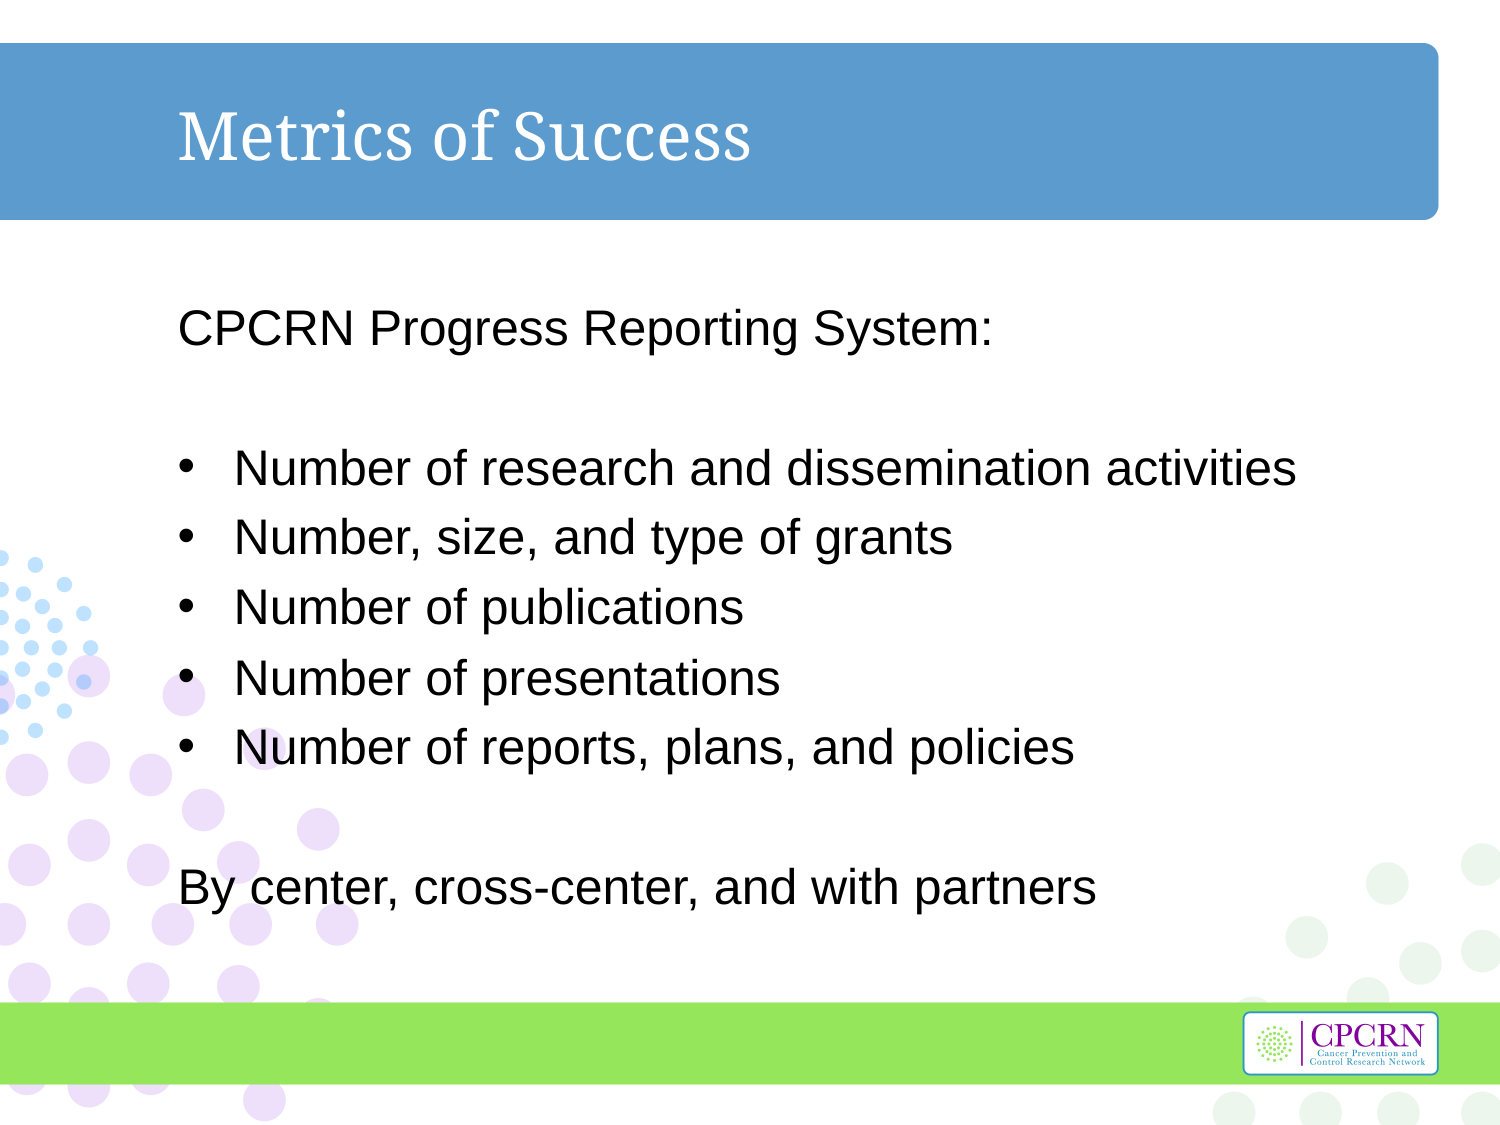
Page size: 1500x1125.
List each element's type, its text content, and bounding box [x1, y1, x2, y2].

list CPCRN Progress Reporting System: Number of research and dissemination activities Number, size, and type of grants Number of publications Number of presentations Number of reports, plans, and policies By center, cross-center, and with partners [162, 287, 1400, 963]
list Metrics of Success [162, 54, 1400, 213]
picture [0, 0, 1500, 1125]
